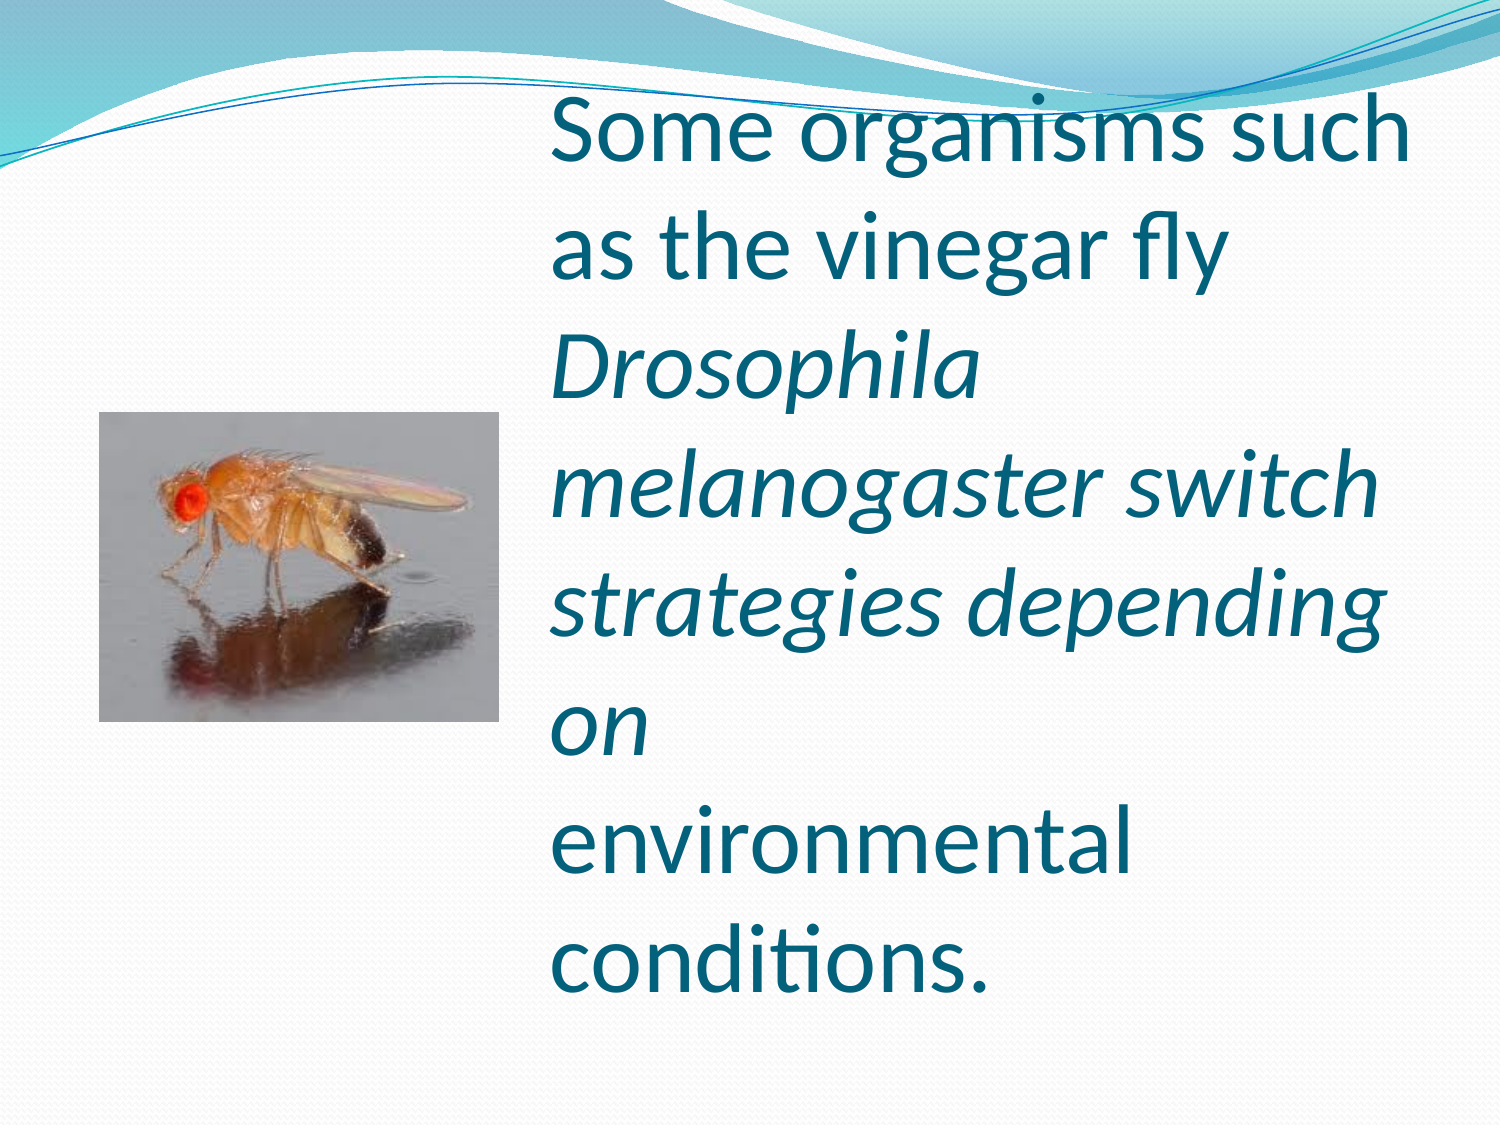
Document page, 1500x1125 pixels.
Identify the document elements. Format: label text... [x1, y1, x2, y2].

title Some organisms such as the vinegar fly Drosophila melanogaster switch strategies depending on environmental conditions. [549, 45, 1450, 1013]
picture [99, 412, 499, 723]
